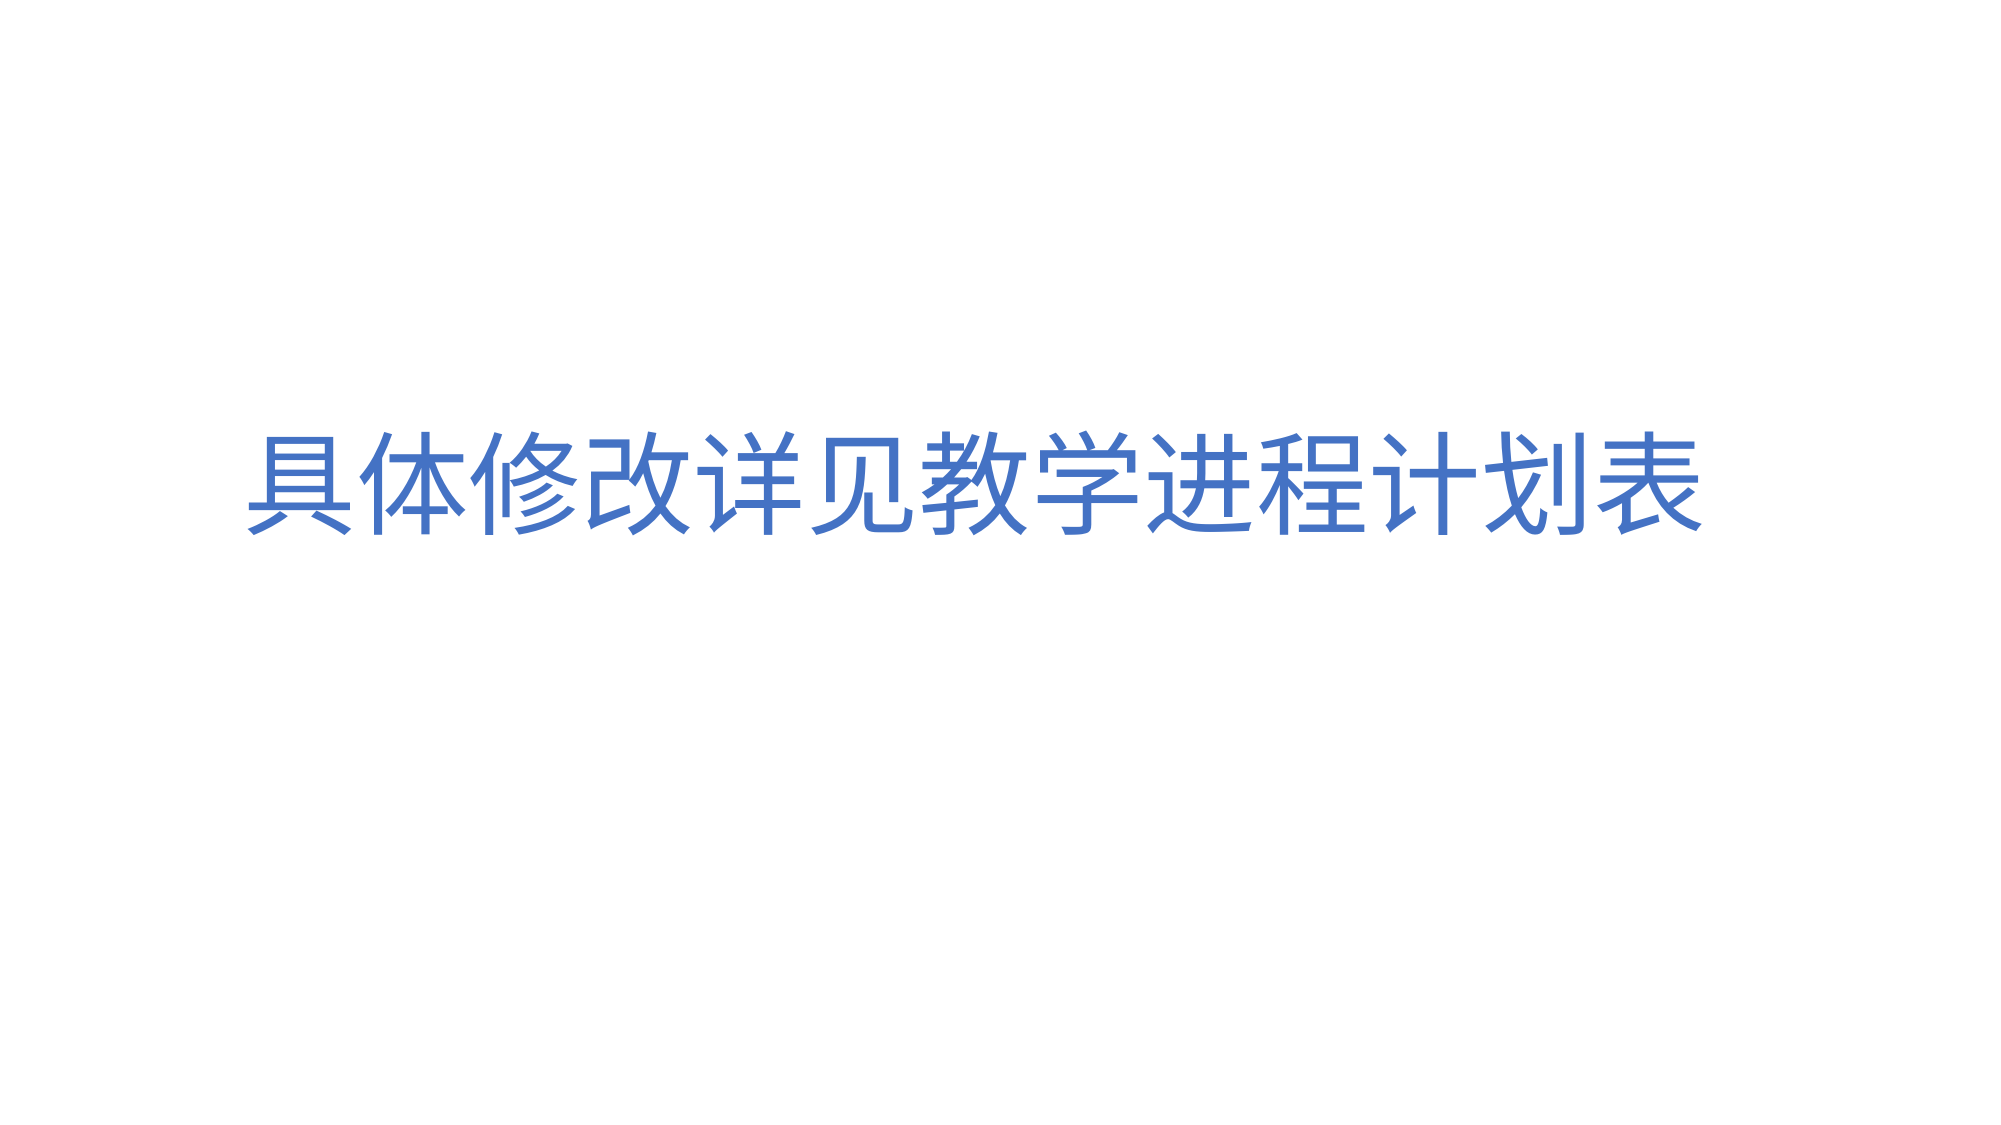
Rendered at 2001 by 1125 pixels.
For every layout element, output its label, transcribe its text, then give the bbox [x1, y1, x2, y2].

text_box 具体修改详见教学进程计划表 [228, 406, 1722, 557]
